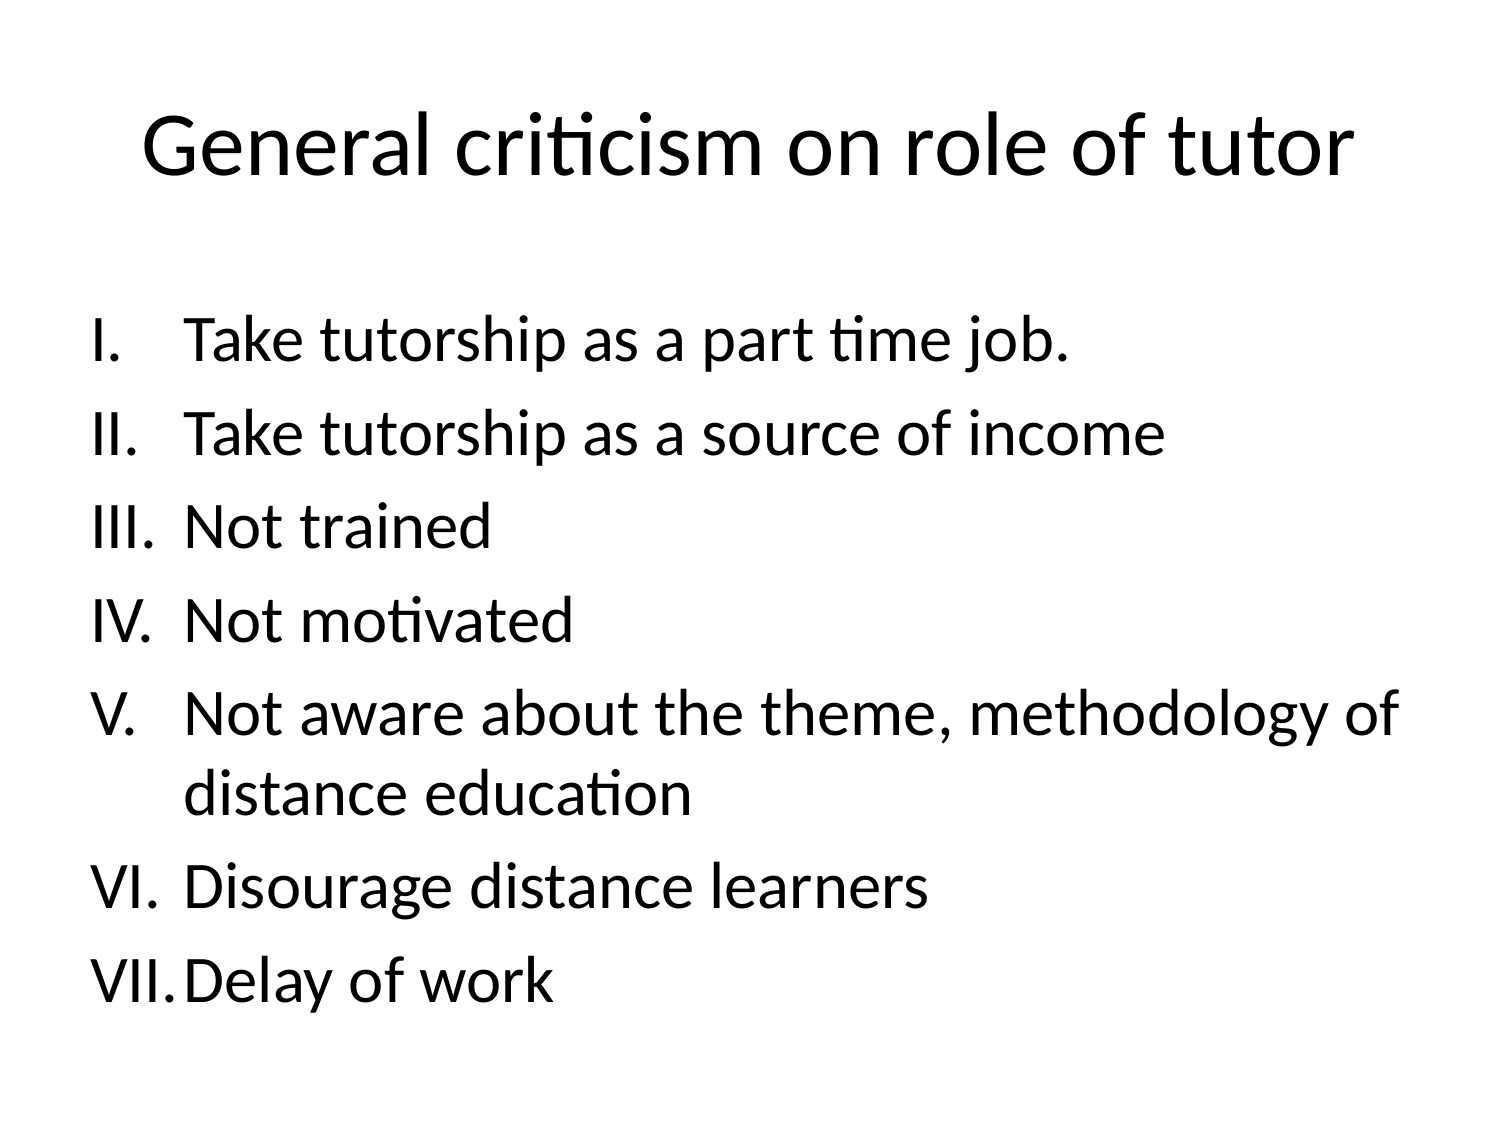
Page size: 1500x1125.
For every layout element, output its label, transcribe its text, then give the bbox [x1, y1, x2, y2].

title General criticism on role of tutor [75, 45, 1425, 233]
list Take tutorship as a part time job. Take tutorship as a source of income Not trained Not motivated Not aware about the theme, methodology of distance education Disourage distance learners Delay of work [75, 287, 1425, 1030]
